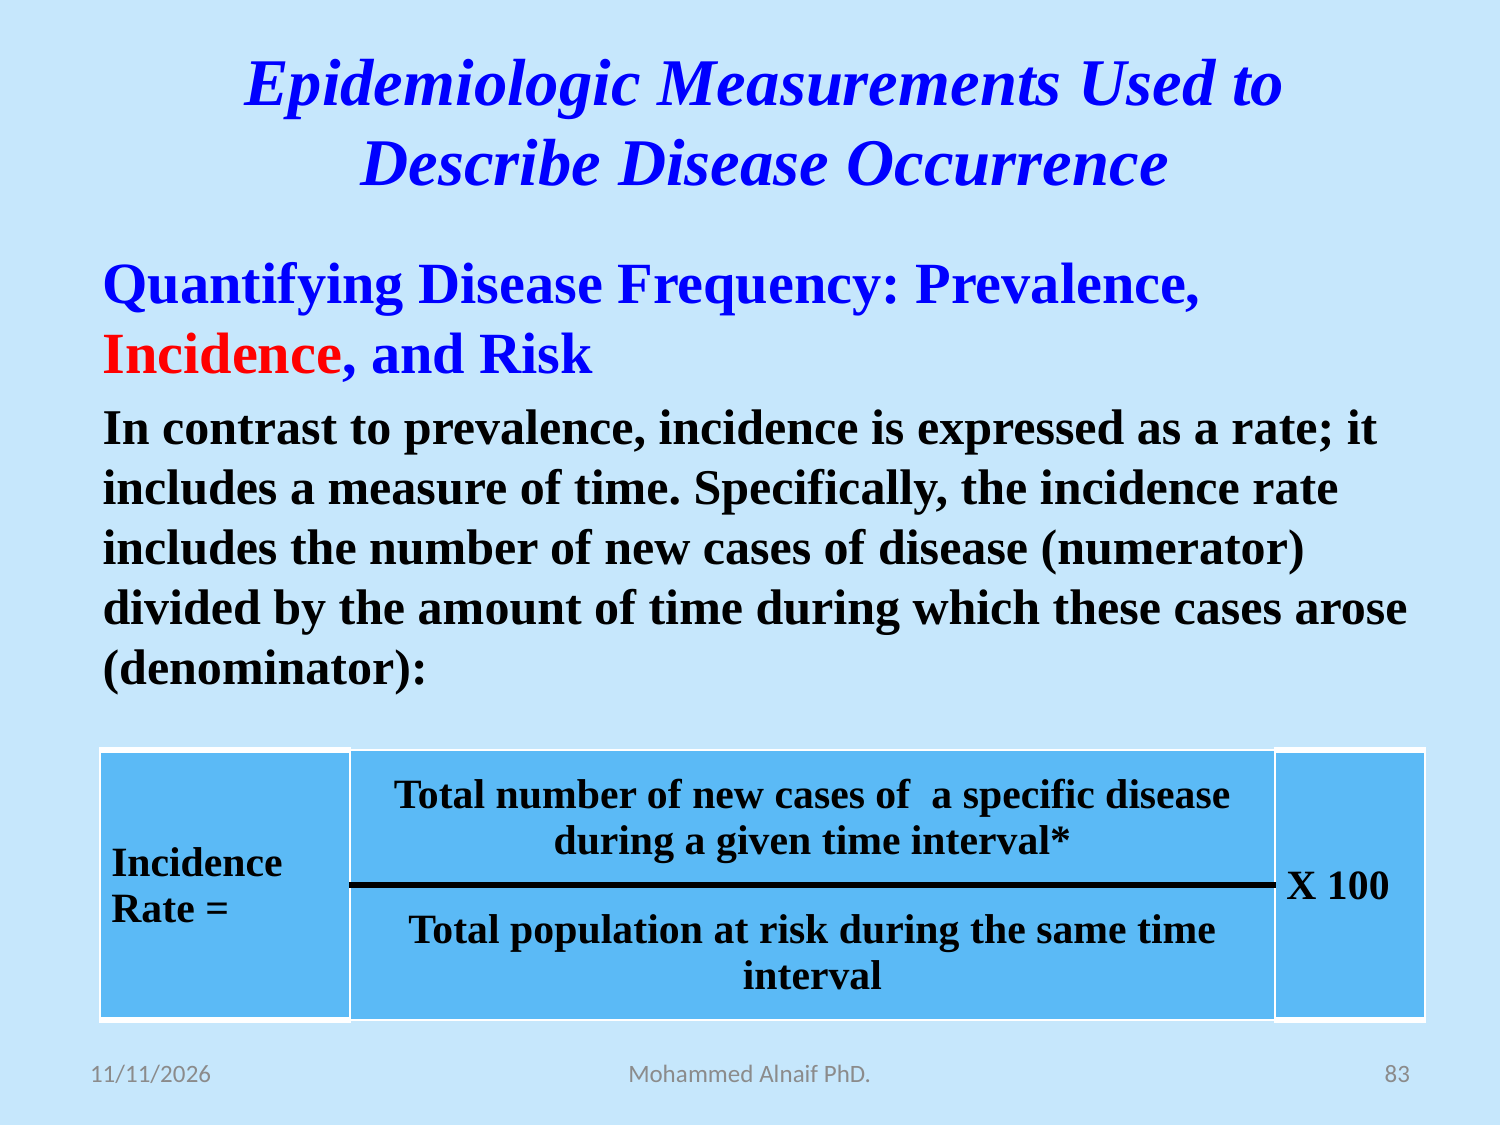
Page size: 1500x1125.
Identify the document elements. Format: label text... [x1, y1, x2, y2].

slide_number 83 [1074, 1042, 1425, 1103]
title Epidemiologic Measurements Used to Describe Disease Occurrence [75, 50, 1425, 188]
table_header Incidence Rate = [101, 753, 349, 1017]
table_header X 100 [1276, 753, 1424, 1017]
table_header Total number of new cases of a specific disease during a given time interval* [351, 751, 1274, 882]
table_cell Total population at risk during the same time interval [351, 888, 1274, 1019]
footer Mohammed Alnaif PhD. [512, 1042, 988, 1103]
subtitle Quantifying Disease Frequency: Prevalence, Incidence, and Risk In contrast to prevalence, incidence is expressed as a rate; it includes a measure of time. Specifically, the incidence rate includes the number of new cases of disease (numerator) divided by the amount of time during which these cases arose (denominator): [87, 237, 1450, 1025]
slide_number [75, 1042, 425, 1103]
